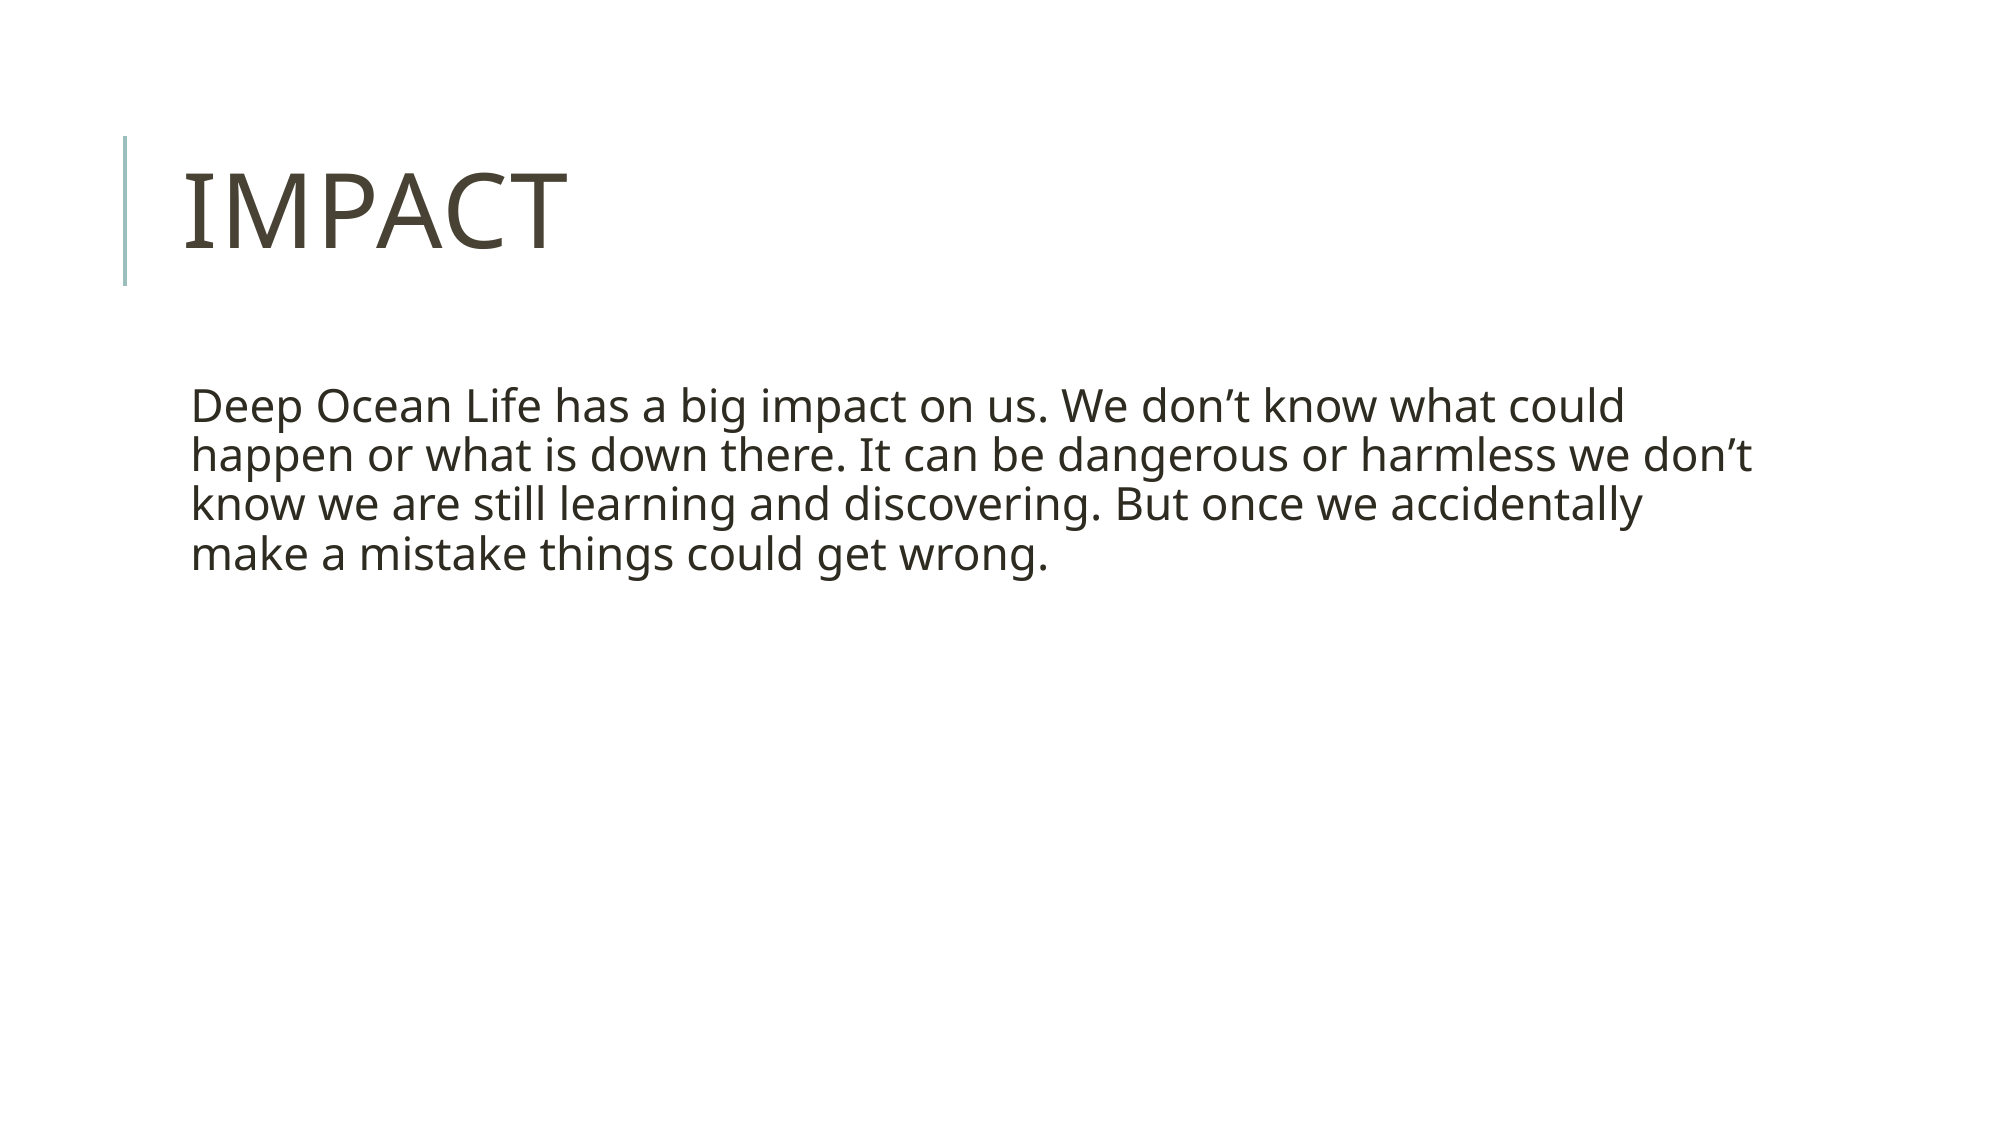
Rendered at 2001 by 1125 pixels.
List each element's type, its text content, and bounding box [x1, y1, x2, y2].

list Deep Ocean Life has a big impact on us. We don’t know what could happen or what is down there. It can be dangerous or harmless we don’t know we are still learning and discovering. But once we accidentally make a mistake things could get wrong. [168, 375, 1763, 1035]
title Impact [168, 96, 1763, 342]
